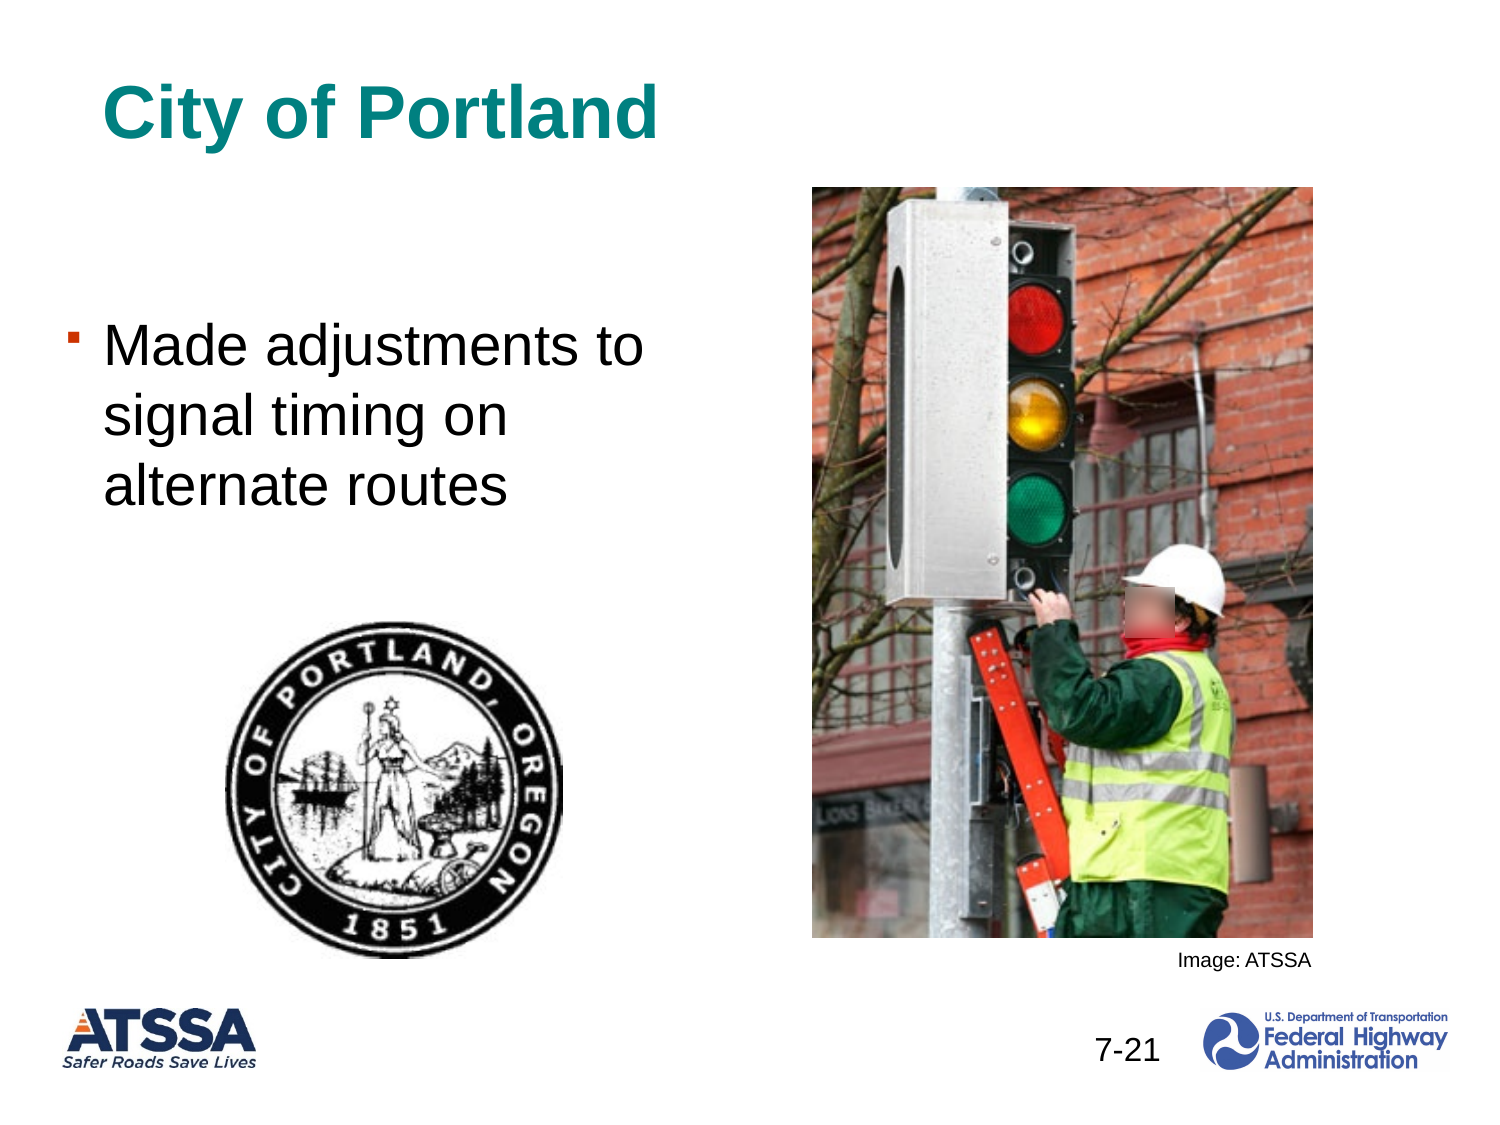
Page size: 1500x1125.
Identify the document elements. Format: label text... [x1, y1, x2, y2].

picture [224, 621, 563, 960]
picture [812, 187, 1313, 938]
picture [1200, 1008, 1450, 1072]
picture [62, 1013, 256, 1068]
text_box Image: ATSSA [1162, 938, 1388, 979]
list Made adjustments to signal timing on alternate routes [49, 299, 738, 1013]
title City of Portland [87, 0, 1500, 218]
